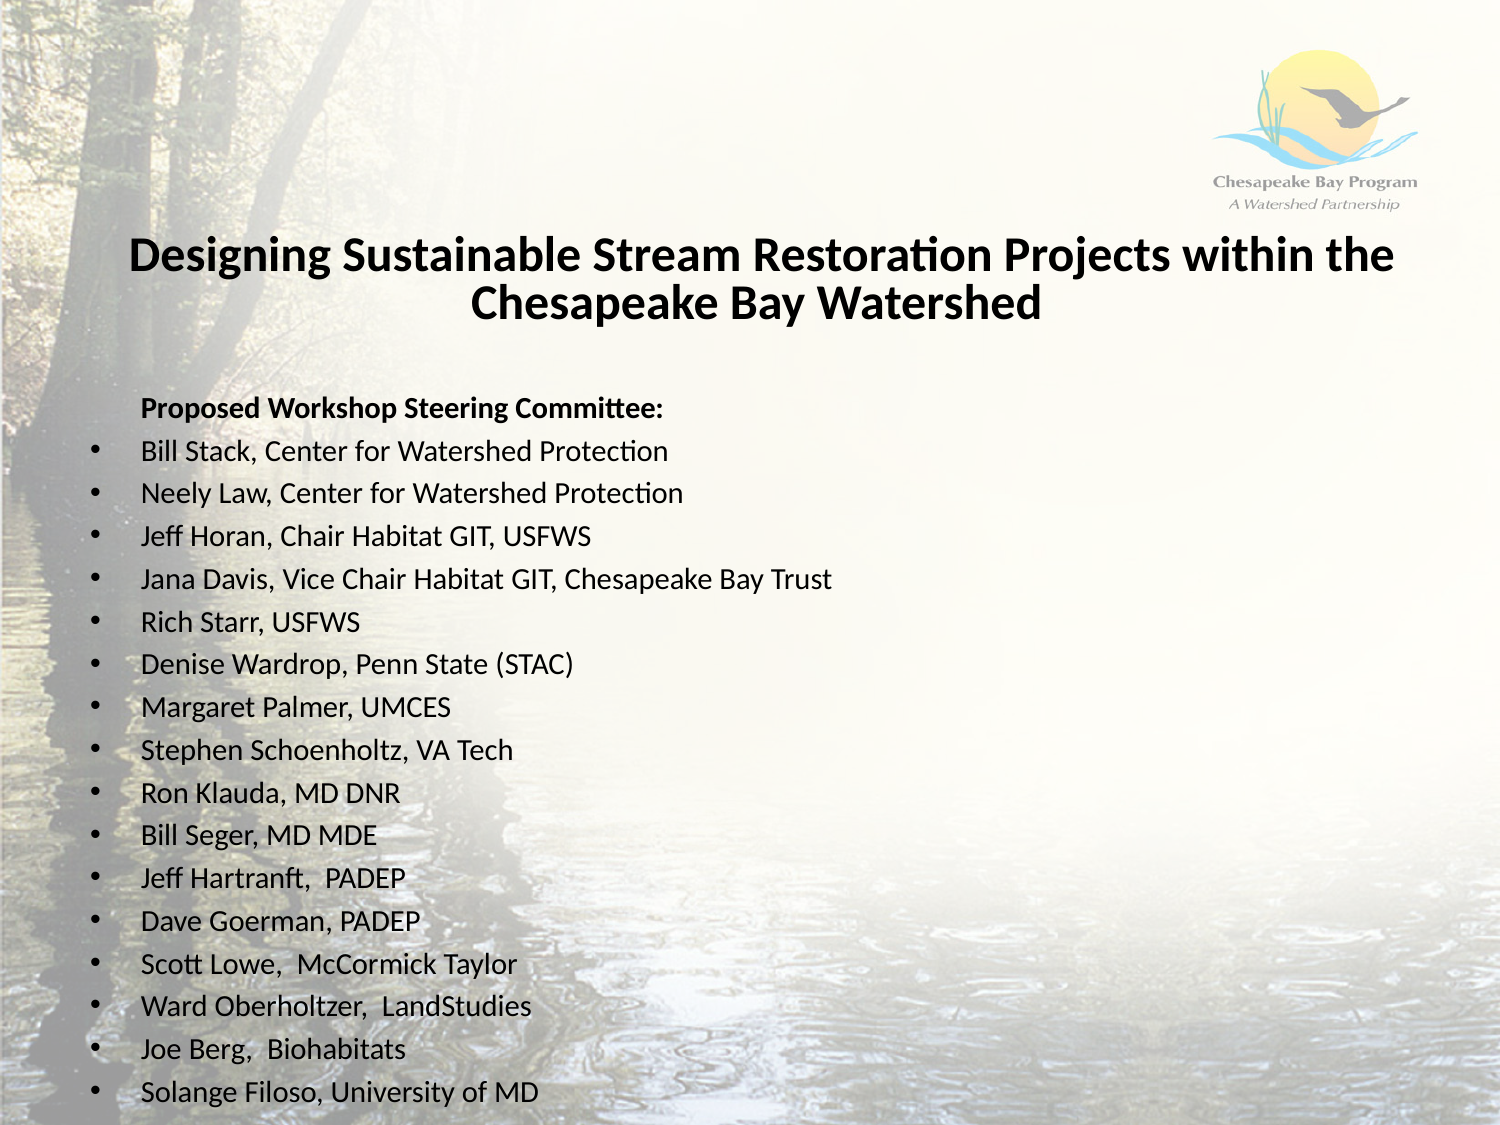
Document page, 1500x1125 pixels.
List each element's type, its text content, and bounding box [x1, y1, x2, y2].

list Proposed Workshop Steering Committee: Bill Stack, Center for Watershed Protection Neely Law, Center for Watershed Protection Jeff Horan, Chair Habitat GIT, USFWS Jana Davis, Vice Chair Habitat GIT, Chesapeake Bay Trust Rich Starr, USFWS Denise Wardrop, Penn State (STAC) Margaret Palmer, UMCES Stephen Schoenholtz, VA Tech Ron Klauda, MD DNR Bill Seger, MD MDE Jeff Hartranft, PADEP Dave Goerman, PADEP Scott Lowe, McCormick Taylor Ward Oberholtzer, LandStudies Joe Berg, Biohabitats Solange Filoso, University of MD [75, 337, 1425, 1125]
title Designing Sustainable Stream Restoration Projects within the Chesapeake Bay Watershed [87, 174, 1438, 388]
